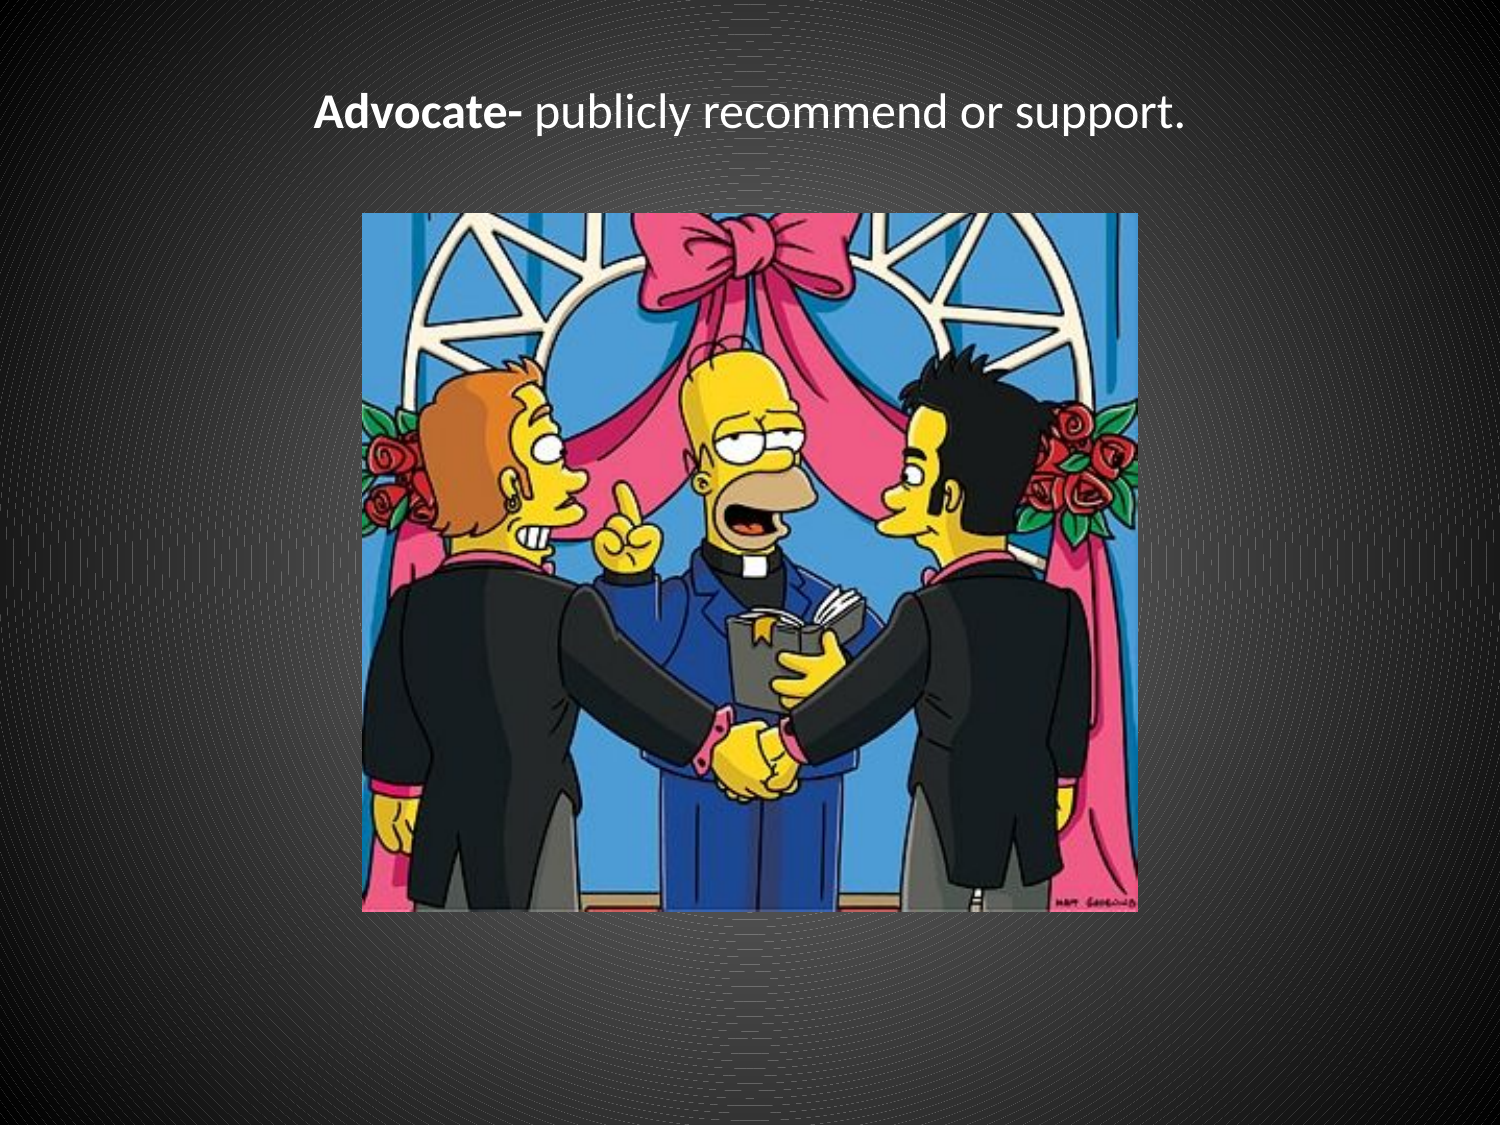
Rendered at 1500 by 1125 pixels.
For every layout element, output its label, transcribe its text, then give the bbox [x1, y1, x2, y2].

picture [1110, 213, 1114, 277]
title Advocate- publicly recommend or support. [75, 45, 1425, 233]
picture [362, 213, 1138, 912]
